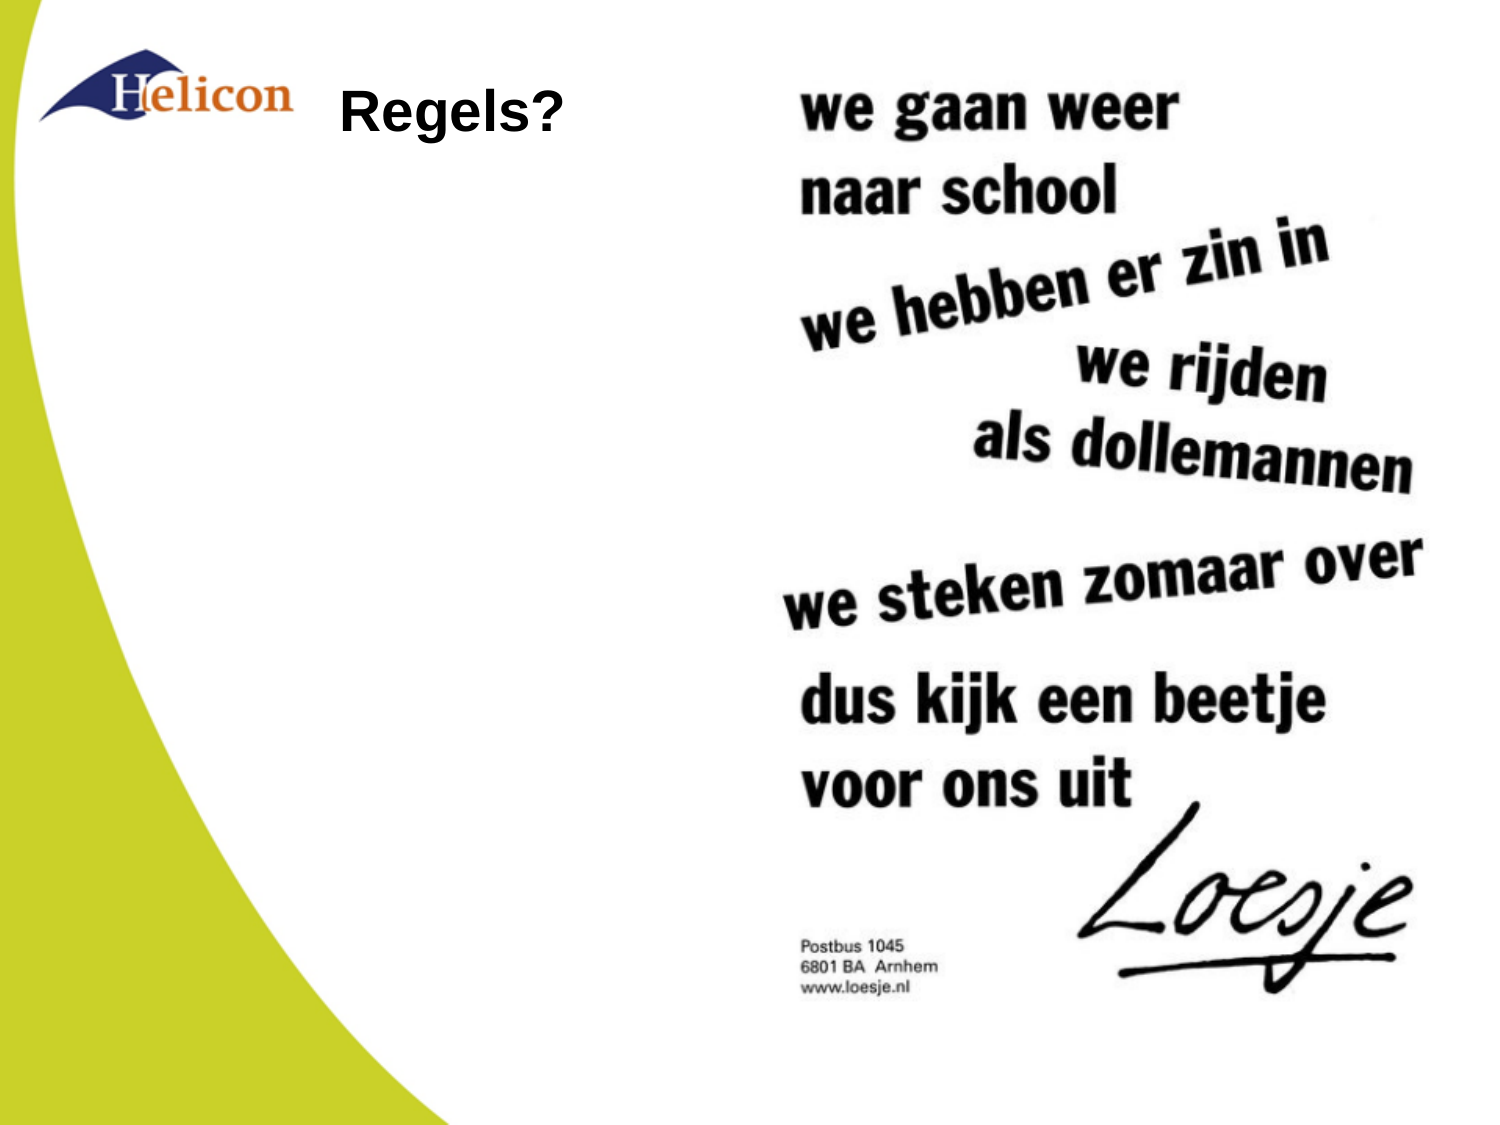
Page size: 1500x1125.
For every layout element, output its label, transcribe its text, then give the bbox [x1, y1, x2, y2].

title Regels? [324, 54, 756, 161]
picture [0, 0, 1500, 1125]
